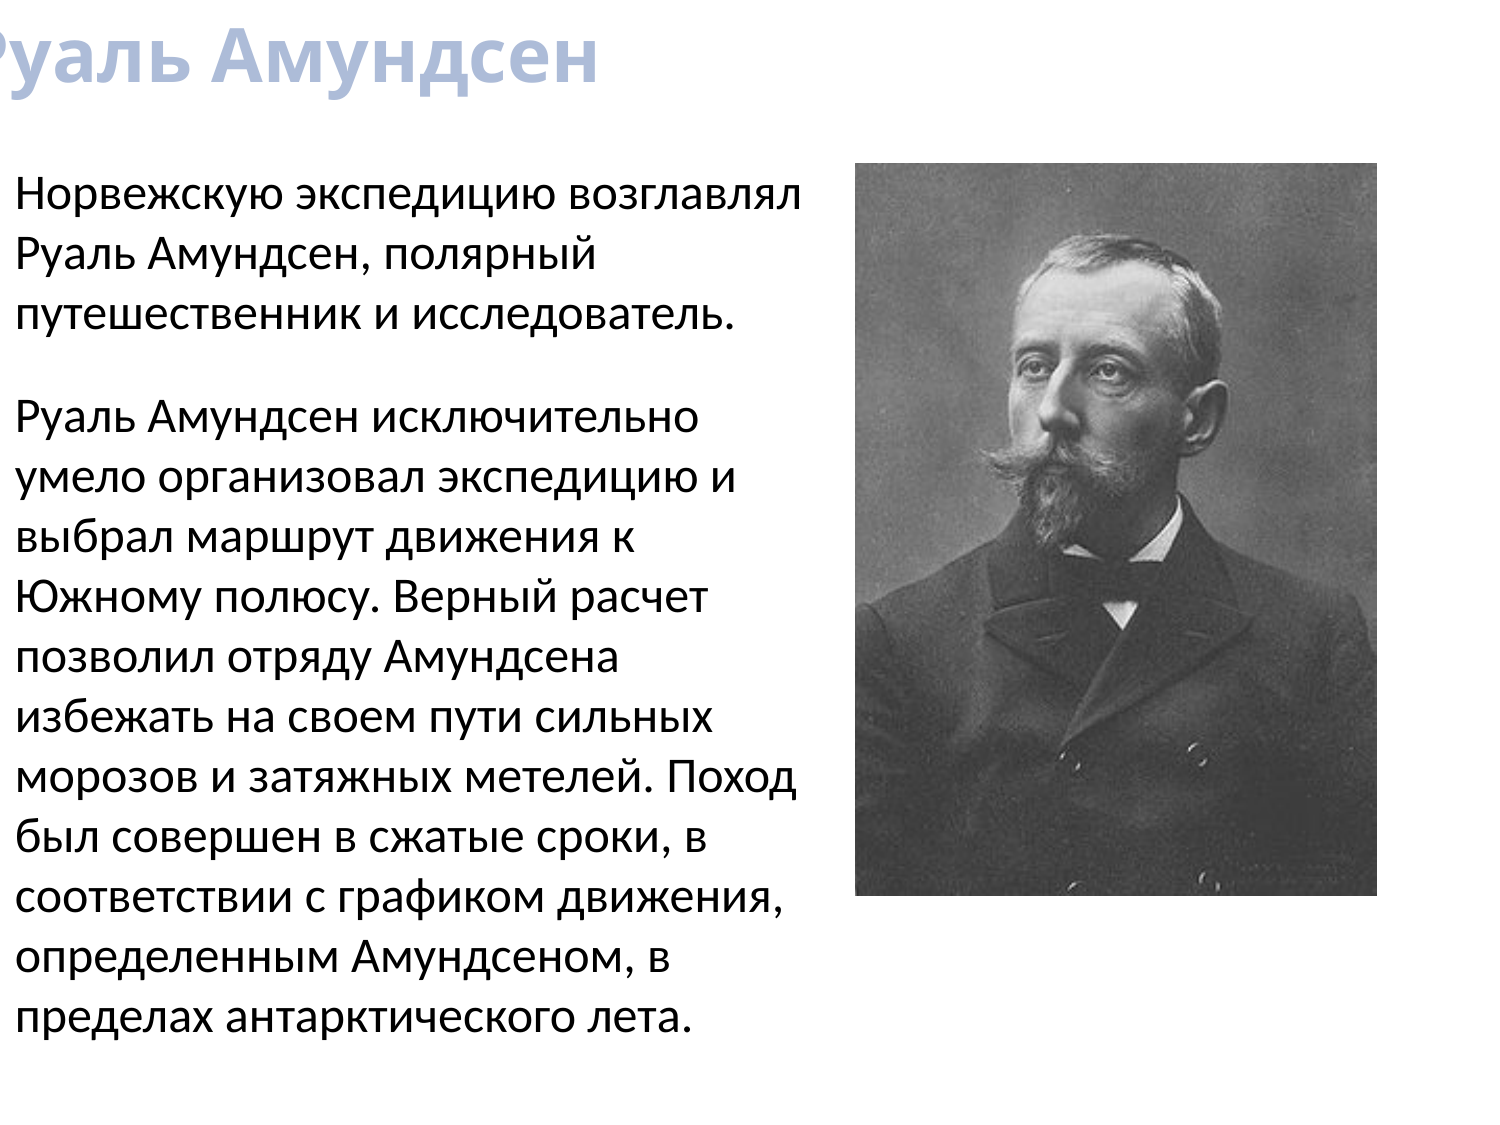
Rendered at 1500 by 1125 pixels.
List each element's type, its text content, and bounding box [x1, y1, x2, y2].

text_box Руаль Амундсен исключительно умело организовал экспедицию и выбрал маршрут движения к Южному полюсу. Верный расчет позволил отряду Амундсена избежать на своем пути сильных морозов и затяжных метелей. Поход был совершен в сжатые сроки, в соответствии с графиком движения, определенным Амундсеном, в пределах антарктического лета. [0, 374, 844, 1050]
text_box Руаль Амундсен [0, 0, 617, 105]
picture [855, 163, 1377, 896]
text_box Норвежскую экспедицию возглавлял Руаль Амундсен, полярный путешественник и исследователь. [0, 152, 832, 348]
